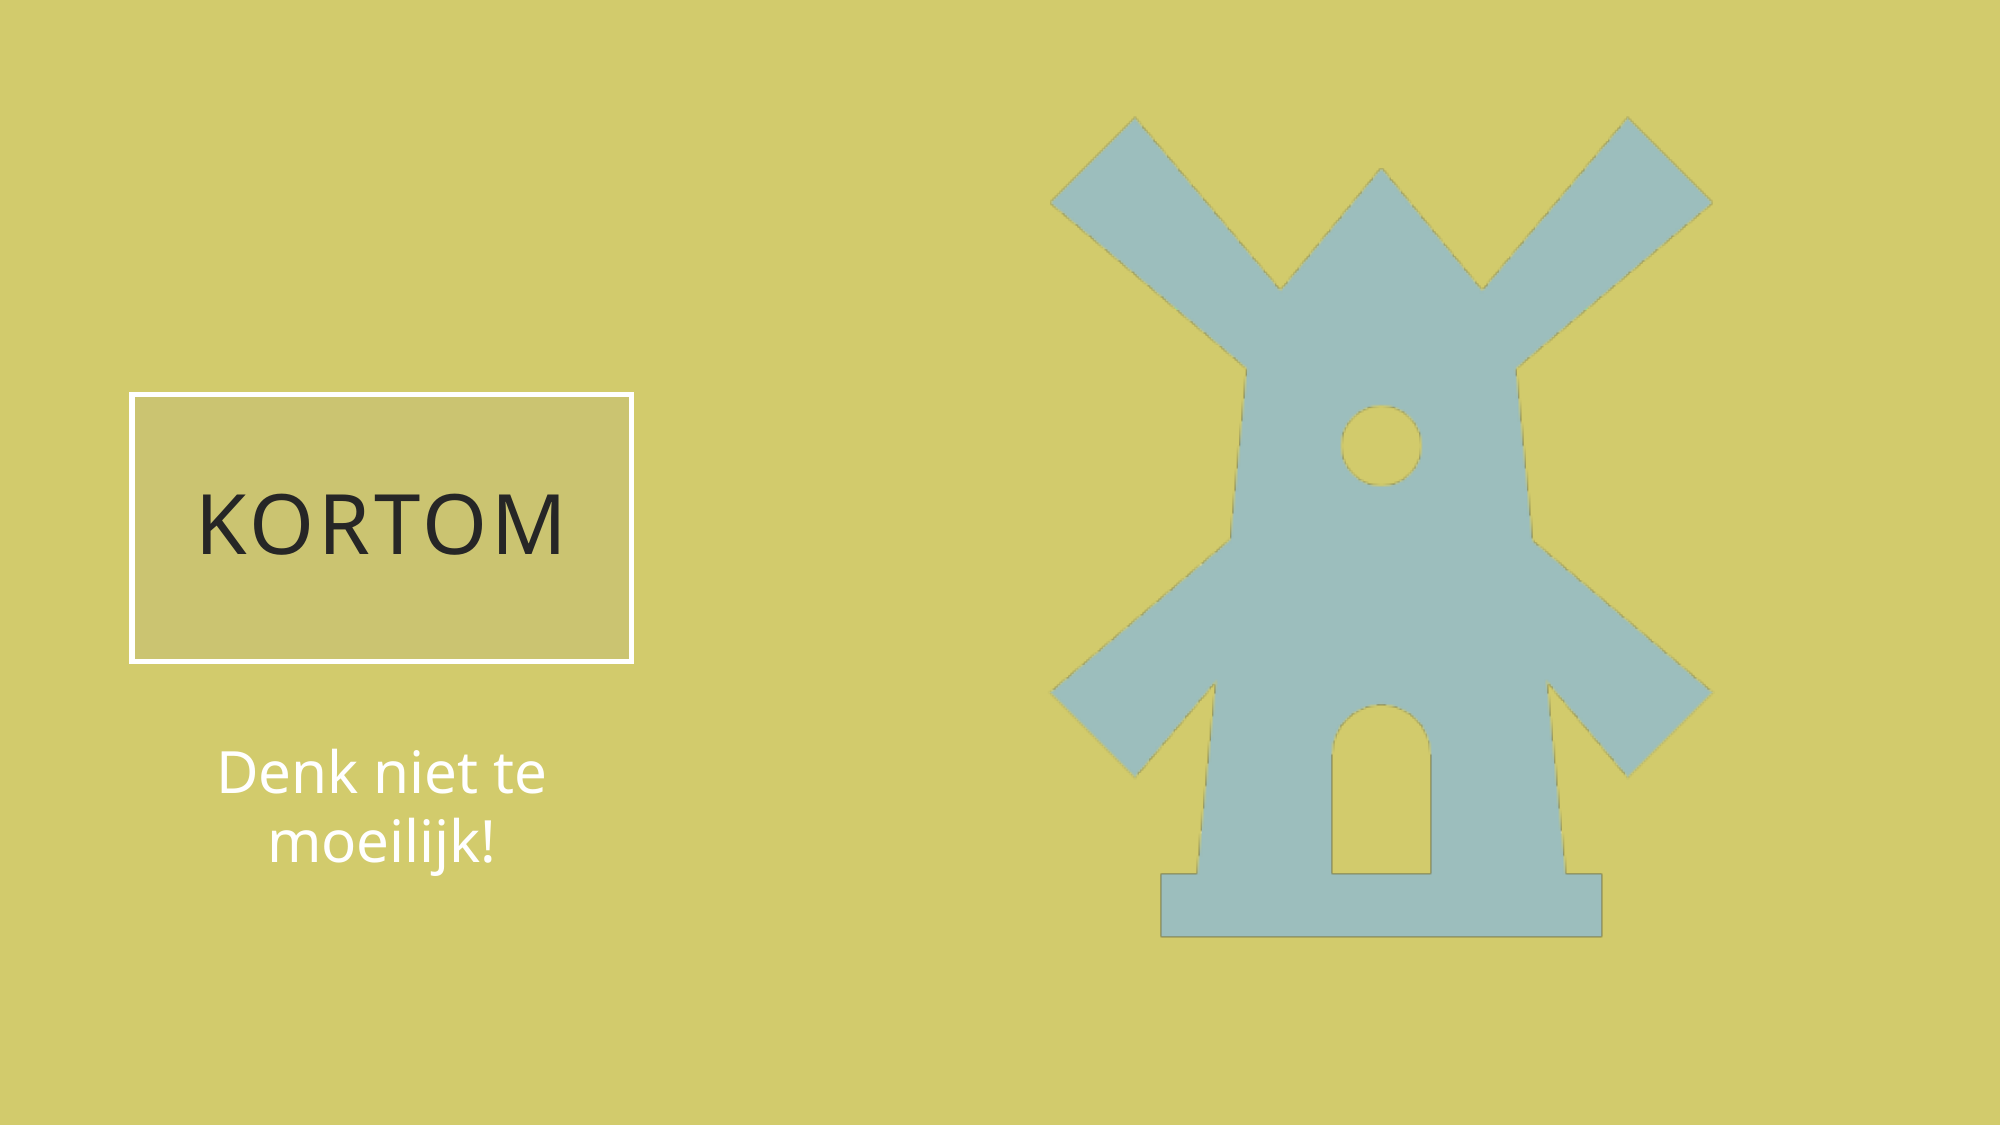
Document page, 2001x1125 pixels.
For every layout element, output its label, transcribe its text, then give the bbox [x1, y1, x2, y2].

list Denk niet te moeilijk! [119, 727, 644, 931]
title kortom [129, 392, 634, 664]
picture [949, 104, 1814, 969]
